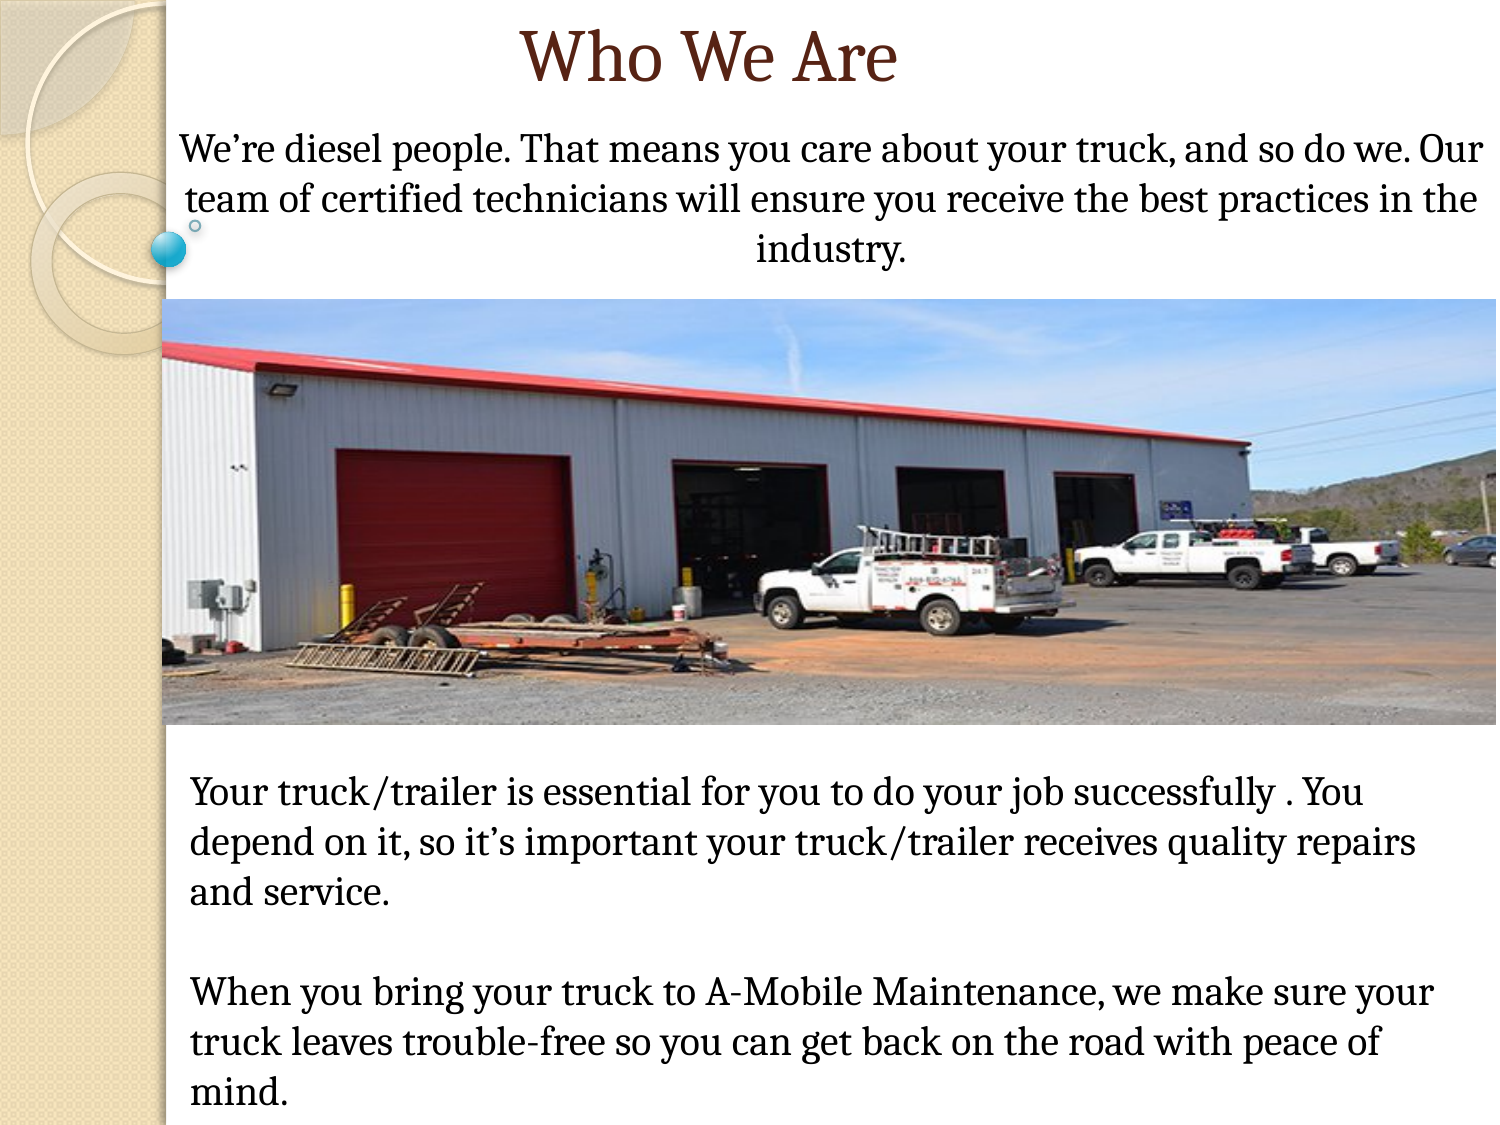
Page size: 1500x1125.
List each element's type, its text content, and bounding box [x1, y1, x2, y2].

picture [162, 299, 1497, 726]
text_box Your truck/trailer is essential for you to do your job successfully . You depend on it, so it’s important your truck/trailer receives quality repairs and service. When you bring your truck to A-Mobile Maintenance, we make sure your truck leaves trouble-free so you can get back on the road with peace of mind. [174, 756, 1475, 1122]
text_box We’re diesel people. That means you care about your truck, and so do we. Our team of certified technicians will ensure you receive the best practices in the industry. [162, 113, 1500, 279]
title Who We Are [212, 12, 1428, 104]
